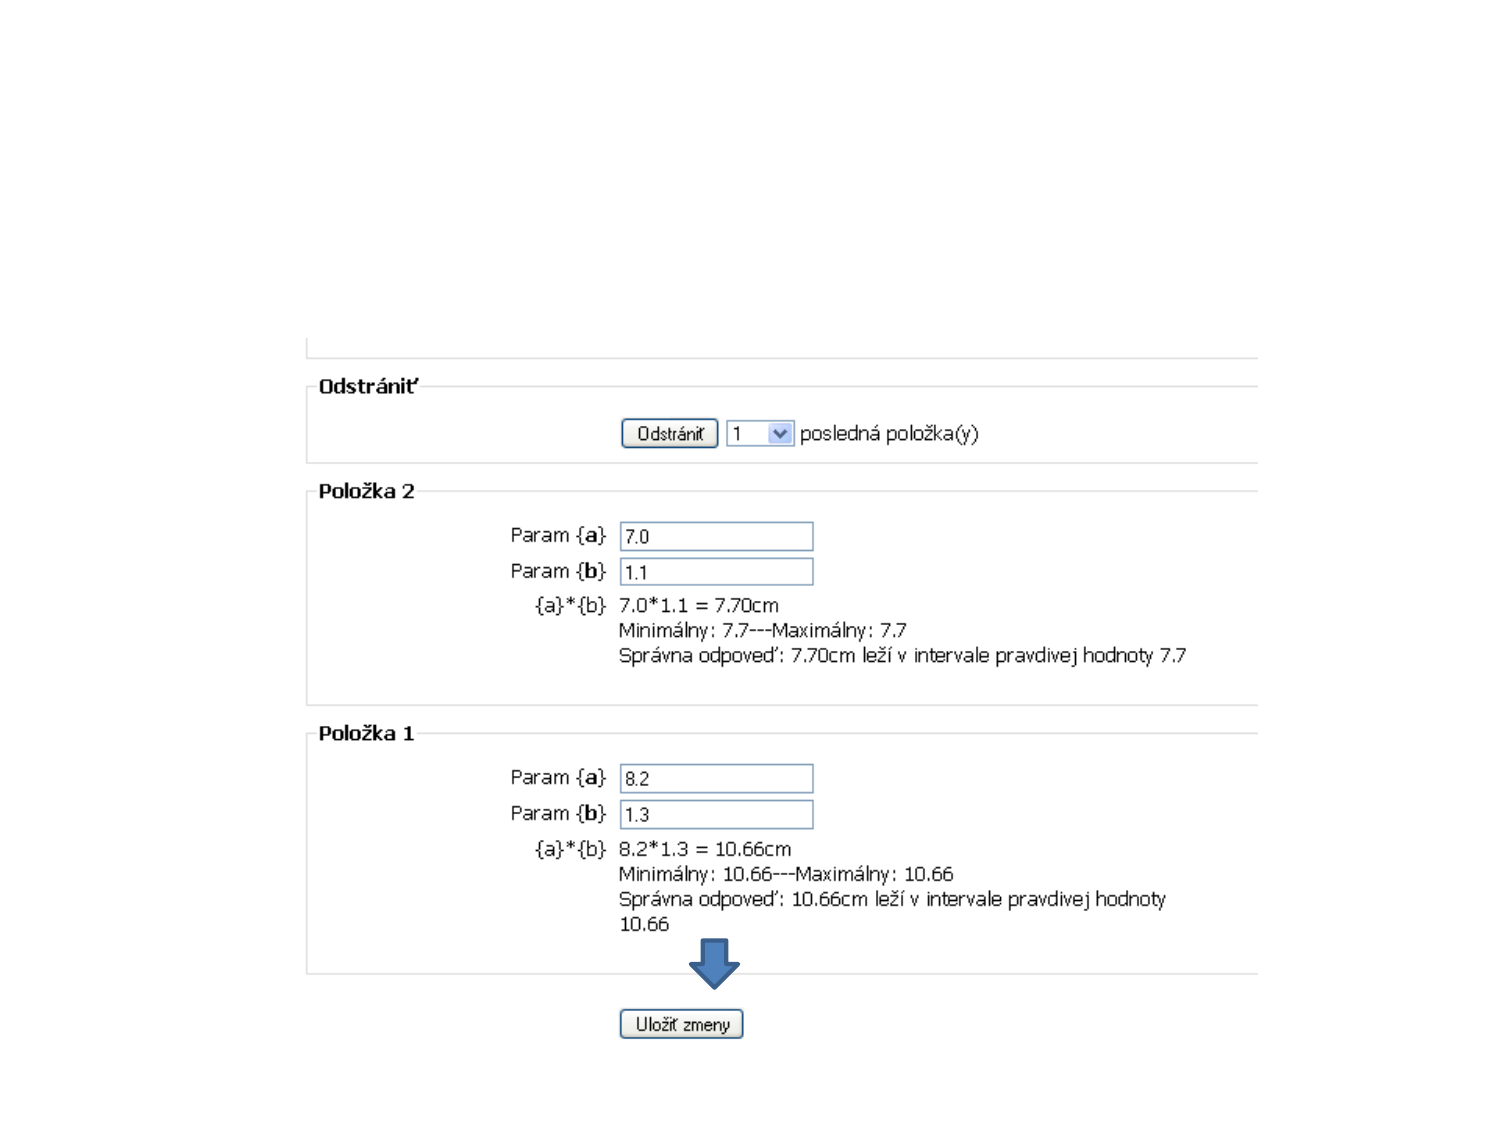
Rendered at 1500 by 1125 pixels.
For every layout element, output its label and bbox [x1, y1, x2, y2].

picture [277, 337, 1259, 1048]
